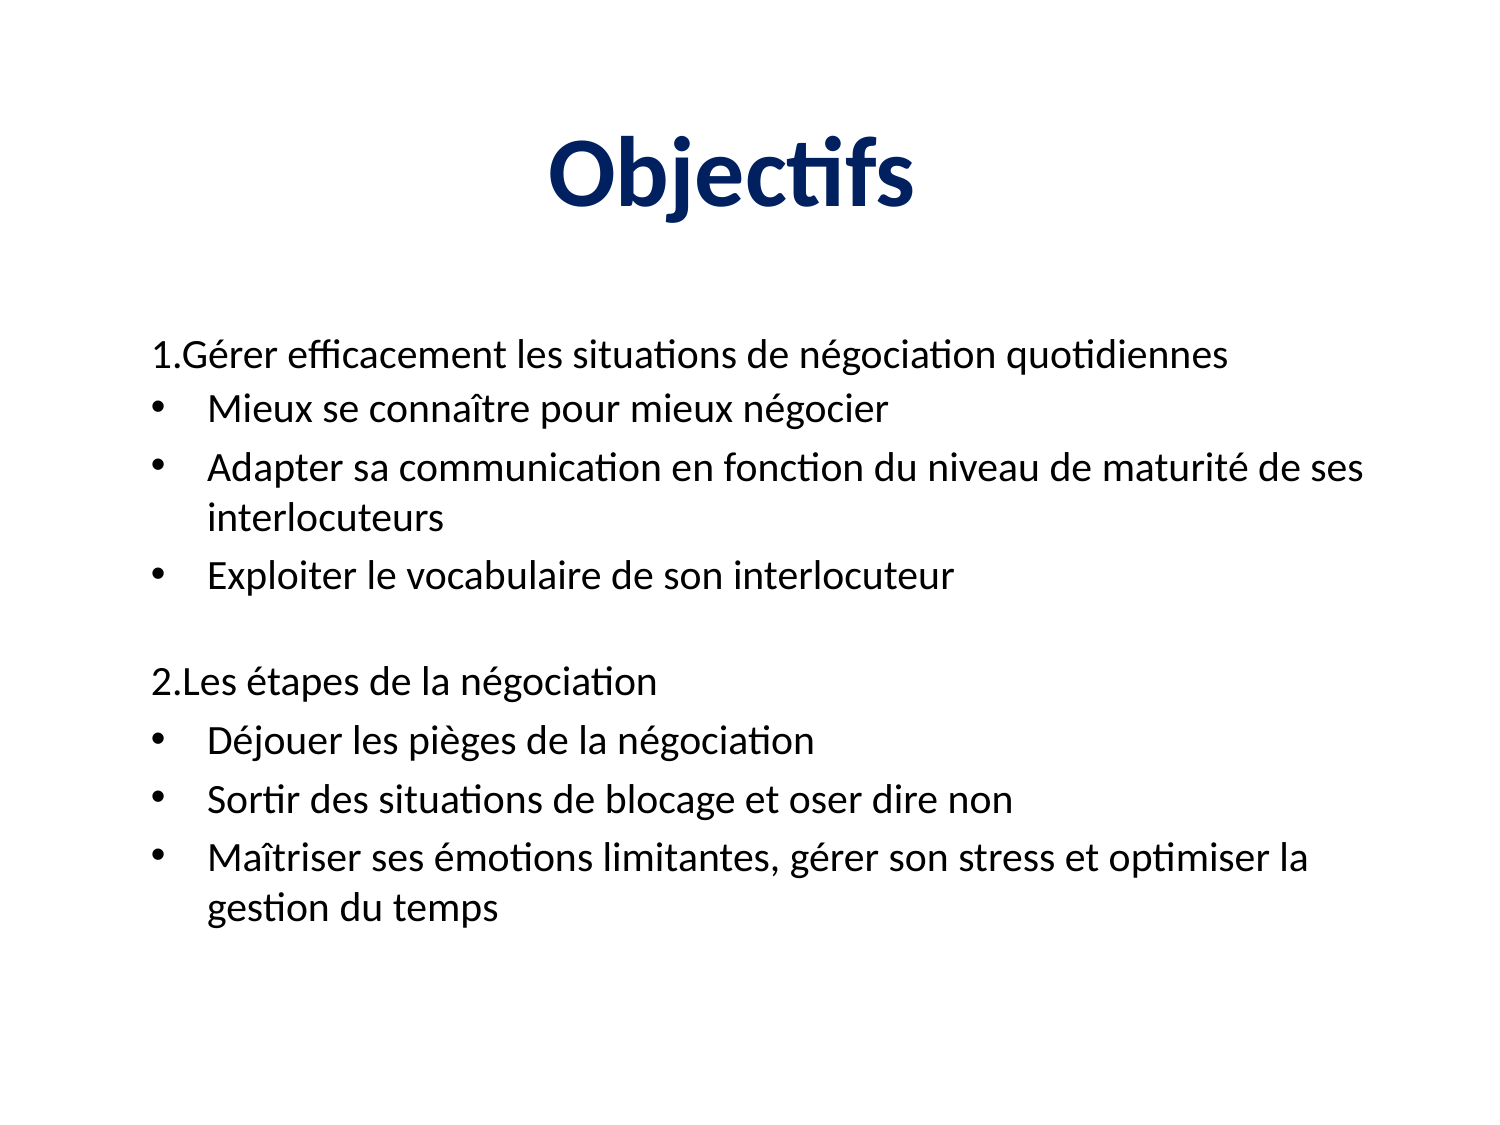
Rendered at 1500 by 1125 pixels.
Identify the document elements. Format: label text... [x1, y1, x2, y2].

list 1.Gérer efficacement les situations de négociation quotidiennes Mieux se connaître pour mieux négocier Adapter sa communication en fonction du niveau de maturité de ses interlocuteurs Exploiter le vocabulaire de son interlocuteur 2.Les étapes de la négociation Déjouer les pièges de la négociation Sortir des situations de blocage et oser dire non Maîtriser ses émotions limitantes, gérer son stress et optimiser la gestion du temps [135, 267, 1411, 998]
title Objectifs [419, 113, 1046, 220]
